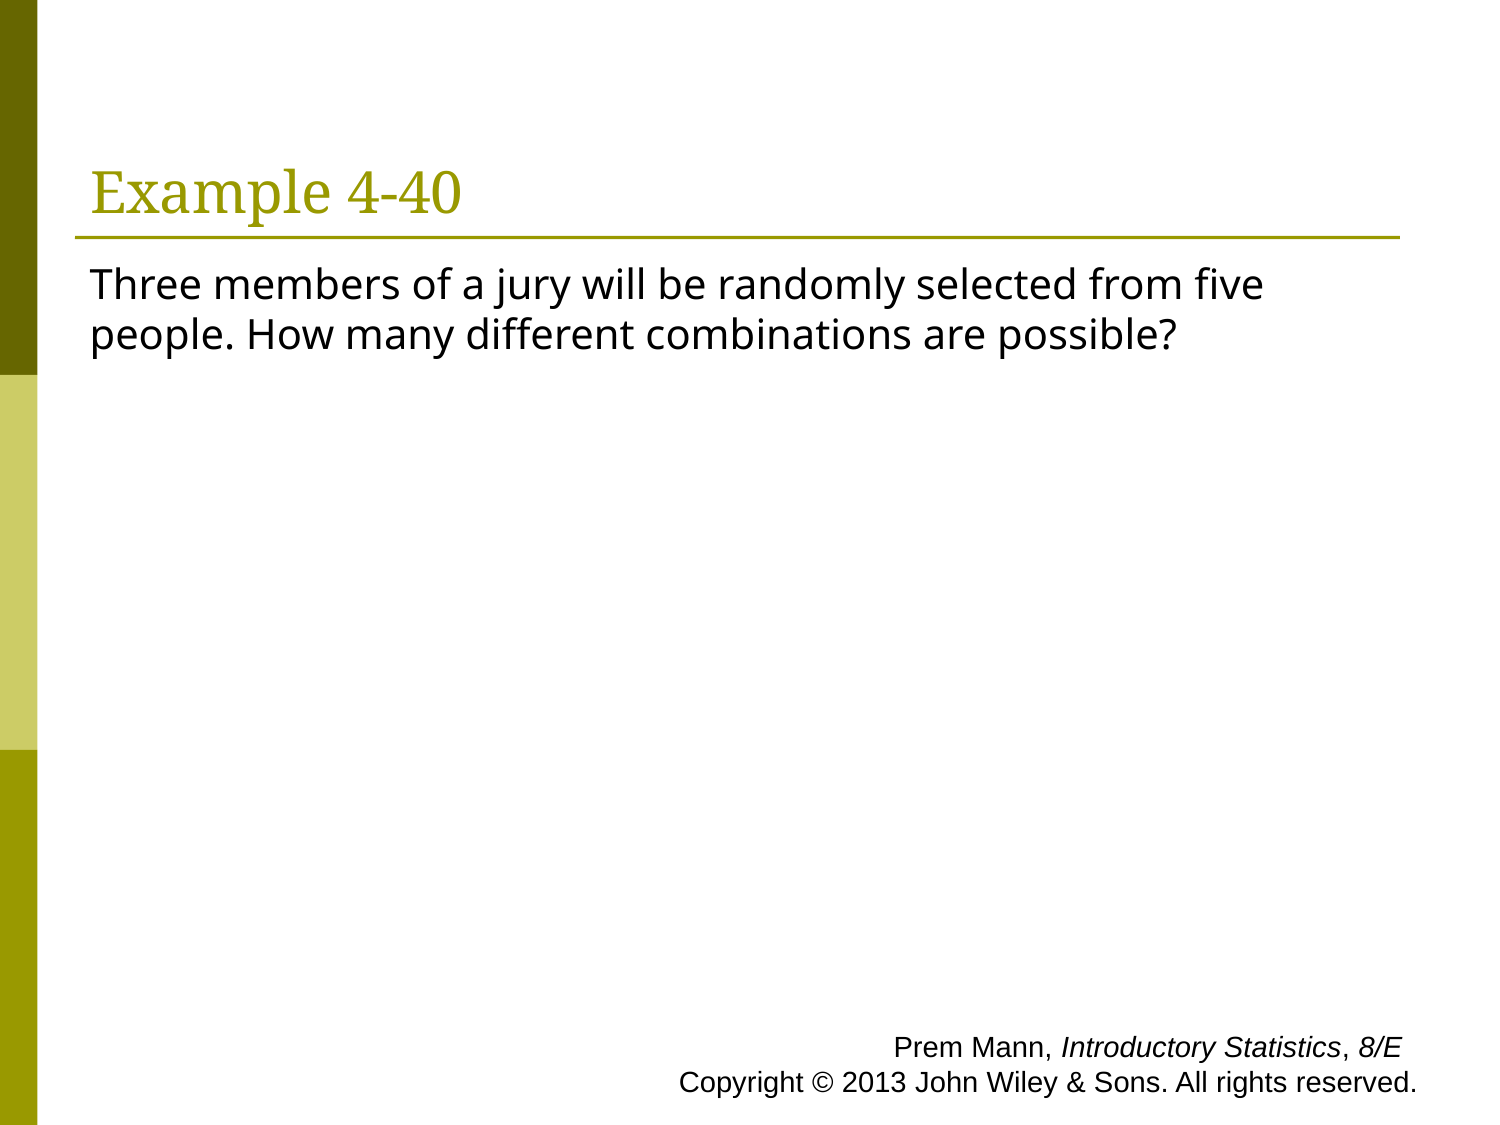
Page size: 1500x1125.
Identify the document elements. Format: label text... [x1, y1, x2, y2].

text_box Prem Mann, Introductory Statistics, 8/E Copyright © 2013 John Wiley & Sons. All rights reserved. [664, 1020, 1449, 1106]
list Three members of a jury will be randomly selected from five people. How many different combinations are possible? [18, 249, 1375, 925]
title Example 4-40 [75, 45, 1425, 233]
